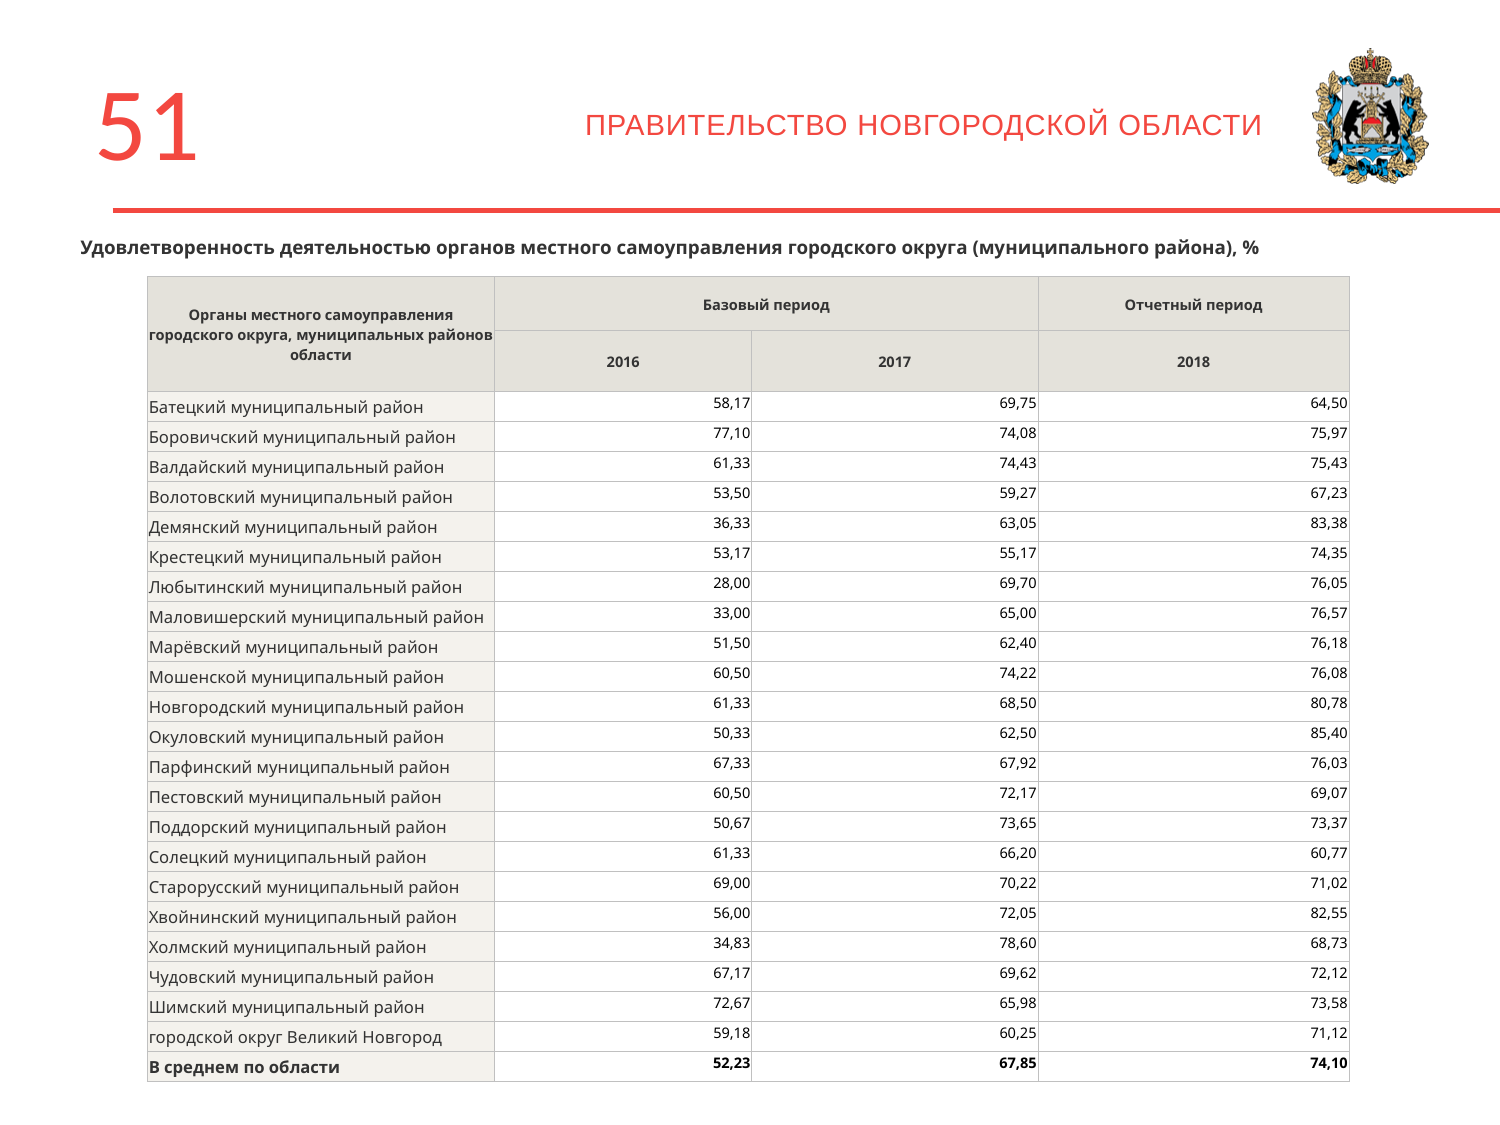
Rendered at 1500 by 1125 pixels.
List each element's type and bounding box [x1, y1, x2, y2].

table_cell [1039, 902, 1349, 931]
table_cell [148, 842, 494, 871]
table_cell [752, 452, 1038, 481]
table_header [79, 233, 1429, 292]
table_cell [752, 1052, 1038, 1081]
table_cell [495, 752, 751, 781]
table_cell [148, 602, 494, 631]
table_cell [495, 782, 751, 811]
table_cell [752, 782, 1038, 811]
table_cell [752, 992, 1038, 1021]
table_cell [1039, 632, 1349, 661]
table_cell [752, 1022, 1038, 1051]
table_cell [495, 512, 751, 541]
table_cell [752, 632, 1038, 661]
table_cell [1039, 392, 1349, 421]
table_cell [495, 872, 751, 901]
table_cell [148, 482, 494, 511]
picture [1311, 48, 1429, 184]
table_cell [1039, 602, 1349, 631]
table_cell [752, 572, 1038, 601]
table_cell [752, 752, 1038, 781]
table_cell [1039, 842, 1349, 871]
table_cell [495, 632, 751, 661]
table_cell [752, 392, 1038, 421]
table_cell [752, 962, 1038, 991]
table_cell [1039, 782, 1349, 811]
table_cell [1039, 452, 1349, 481]
table_cell [495, 932, 751, 961]
table_cell [1039, 722, 1349, 751]
table_cell [495, 392, 751, 421]
table_cell [1039, 932, 1349, 961]
table_cell [148, 512, 494, 541]
table_cell [1039, 692, 1349, 721]
table_cell [495, 812, 751, 841]
table_cell [148, 692, 494, 721]
table_cell [495, 482, 751, 511]
table_cell [148, 422, 494, 451]
table_cell [148, 782, 494, 811]
table_cell [752, 932, 1038, 961]
table_cell [752, 602, 1038, 631]
table_cell [752, 482, 1038, 511]
table_cell [752, 512, 1038, 541]
table_cell [495, 452, 751, 481]
table_header [148, 277, 494, 391]
table_cell [495, 992, 751, 1021]
table_cell [495, 692, 751, 721]
table_cell [1039, 1022, 1349, 1051]
table_cell [752, 722, 1038, 751]
table_cell [1039, 542, 1349, 571]
table_cell [148, 812, 494, 841]
table_cell [148, 962, 494, 991]
table_cell [148, 452, 494, 481]
table_cell [1039, 331, 1349, 391]
table_cell [752, 872, 1038, 901]
table_cell [495, 542, 751, 571]
table_cell [495, 722, 751, 751]
table_cell [752, 542, 1038, 571]
table_header [495, 277, 1038, 330]
table_cell [1039, 992, 1349, 1021]
text_box [570, 102, 1311, 147]
table_cell [752, 812, 1038, 841]
table_cell [1039, 1052, 1349, 1081]
table_cell [1039, 512, 1349, 541]
table_cell [148, 902, 494, 931]
table_cell [495, 962, 751, 991]
table_cell [495, 602, 751, 631]
table_cell [495, 572, 751, 601]
table_cell [495, 902, 751, 931]
table_cell [495, 1052, 751, 1081]
text_box [79, 48, 215, 189]
table_cell [752, 902, 1038, 931]
table_cell [148, 1052, 494, 1081]
table_cell [495, 422, 751, 451]
table_header [1039, 277, 1349, 330]
table_cell [148, 752, 494, 781]
table_cell [495, 842, 751, 871]
table_cell [1039, 752, 1349, 781]
table_cell [1039, 872, 1349, 901]
table_cell [495, 331, 751, 391]
table_cell [148, 542, 494, 571]
table_cell [752, 422, 1038, 451]
table_cell [752, 842, 1038, 871]
table_cell [1039, 962, 1349, 991]
table_cell [752, 662, 1038, 691]
table_cell [148, 992, 494, 1021]
table_cell [148, 1022, 494, 1051]
table_cell [495, 662, 751, 691]
table_cell [148, 572, 494, 601]
table_cell [752, 692, 1038, 721]
table_cell [148, 932, 494, 961]
table_cell [148, 722, 494, 751]
table_cell [148, 662, 494, 691]
table_cell [1039, 482, 1349, 511]
table_cell [1039, 662, 1349, 691]
table_cell [1039, 572, 1349, 601]
table_cell [752, 331, 1038, 391]
table_cell [1039, 812, 1349, 841]
table_cell [148, 632, 494, 661]
table_cell [495, 1022, 751, 1051]
table_cell [148, 392, 494, 421]
table_cell [148, 872, 494, 901]
table_cell [1039, 422, 1349, 451]
